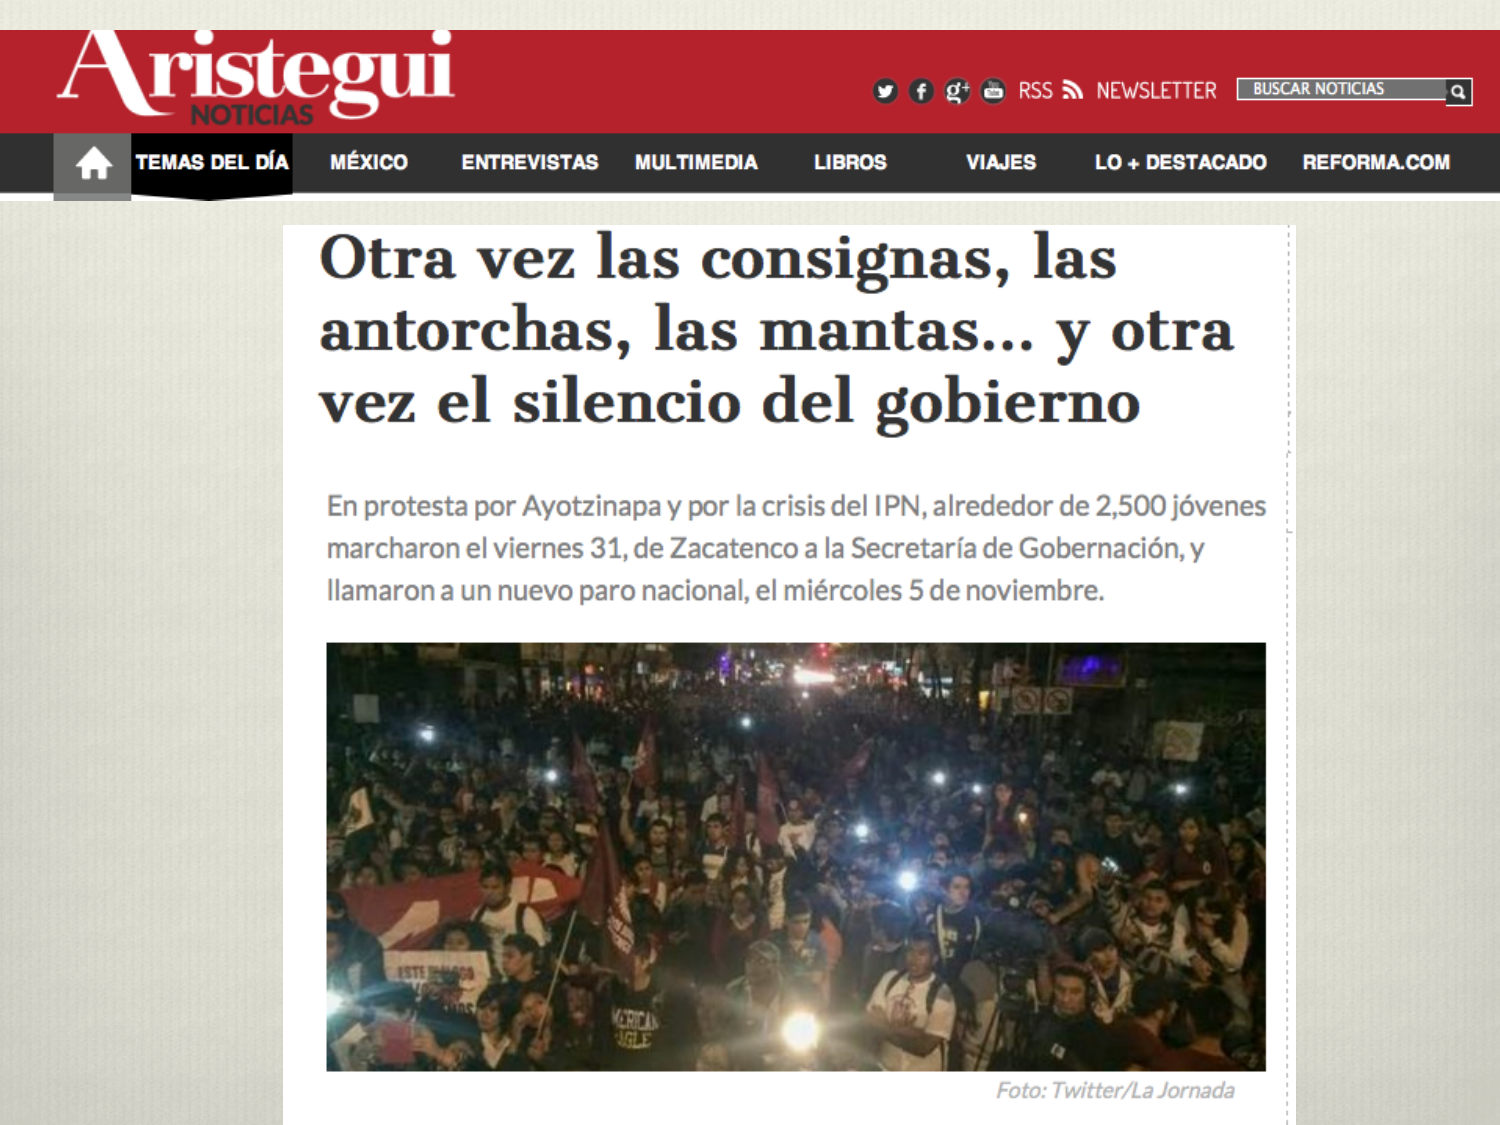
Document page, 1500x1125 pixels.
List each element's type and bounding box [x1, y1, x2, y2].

picture [0, 29, 1500, 202]
picture [282, 224, 1297, 1125]
